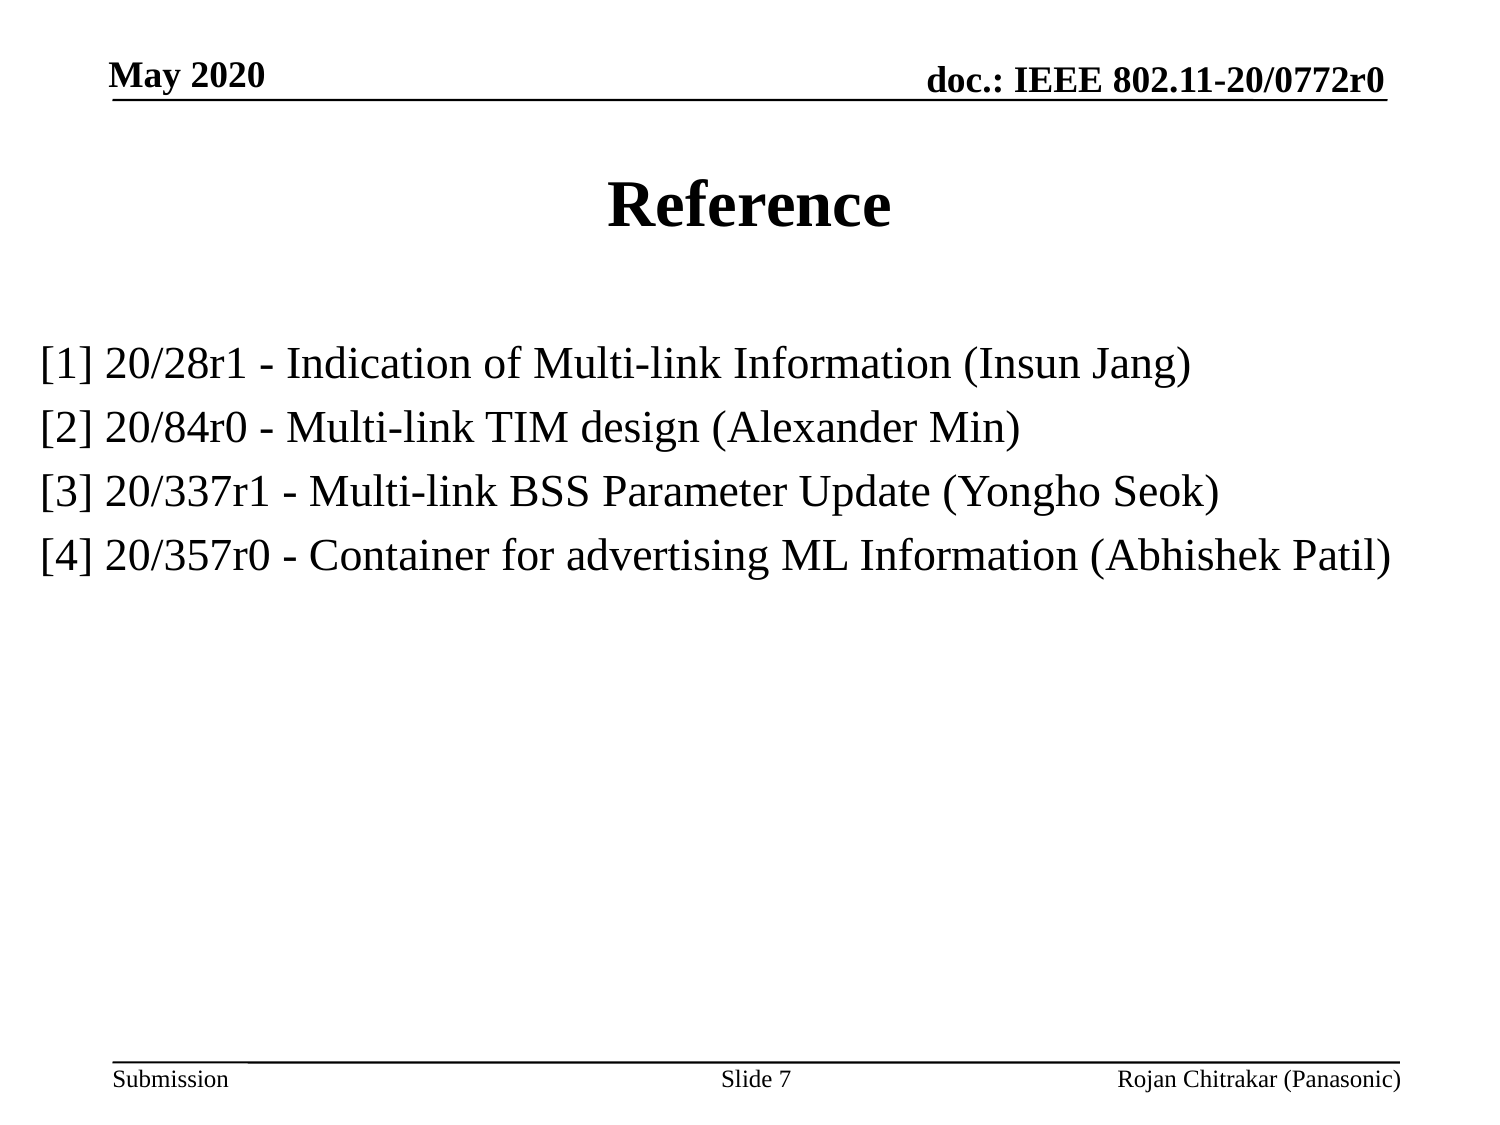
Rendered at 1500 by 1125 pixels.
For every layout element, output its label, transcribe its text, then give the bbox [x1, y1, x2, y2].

title Reference [112, 112, 1388, 288]
list [1] 20/28r1 - Indication of Multi-link Information (Insun Jang) [2] 20/84r0 - Multi-link TIM design (Alexander Min) [3] 20/337r1 - Multi-link BSS Parameter Update (Yongho Seok) [4] 20/357r0 - Container for advertising ML Information (Abhishek Patil) [24, 324, 1463, 1000]
slide_number Slide 7 [712, 1061, 800, 1093]
footer Rojan Chitrakar (Panasonic) [949, 1061, 1402, 1093]
